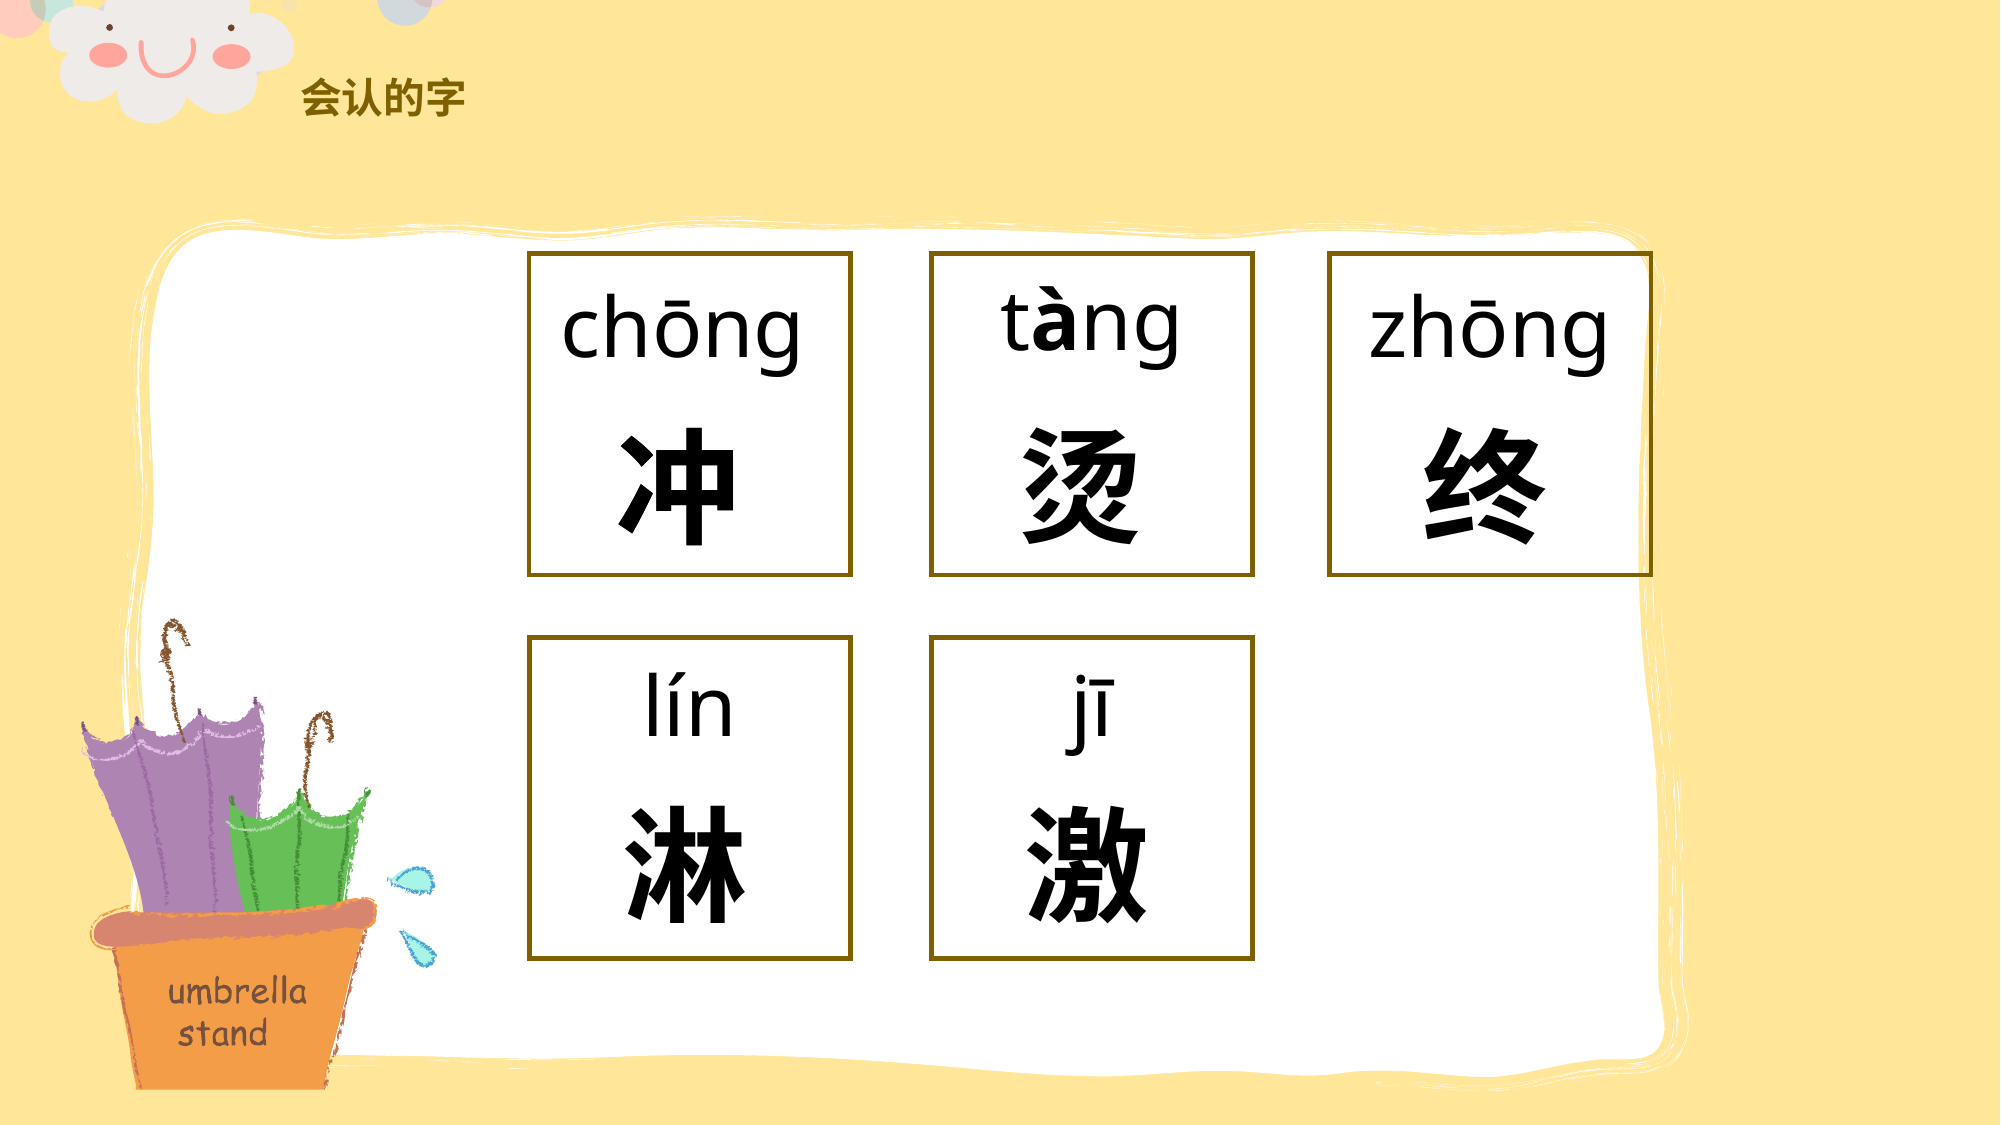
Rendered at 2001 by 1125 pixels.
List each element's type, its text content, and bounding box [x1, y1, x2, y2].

picture [0, 0, 455, 131]
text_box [542, 266, 824, 569]
picture [81, 216, 1689, 1091]
text_box 会认的字 [455, 64, 674, 130]
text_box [988, 259, 1196, 568]
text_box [1350, 266, 1631, 569]
